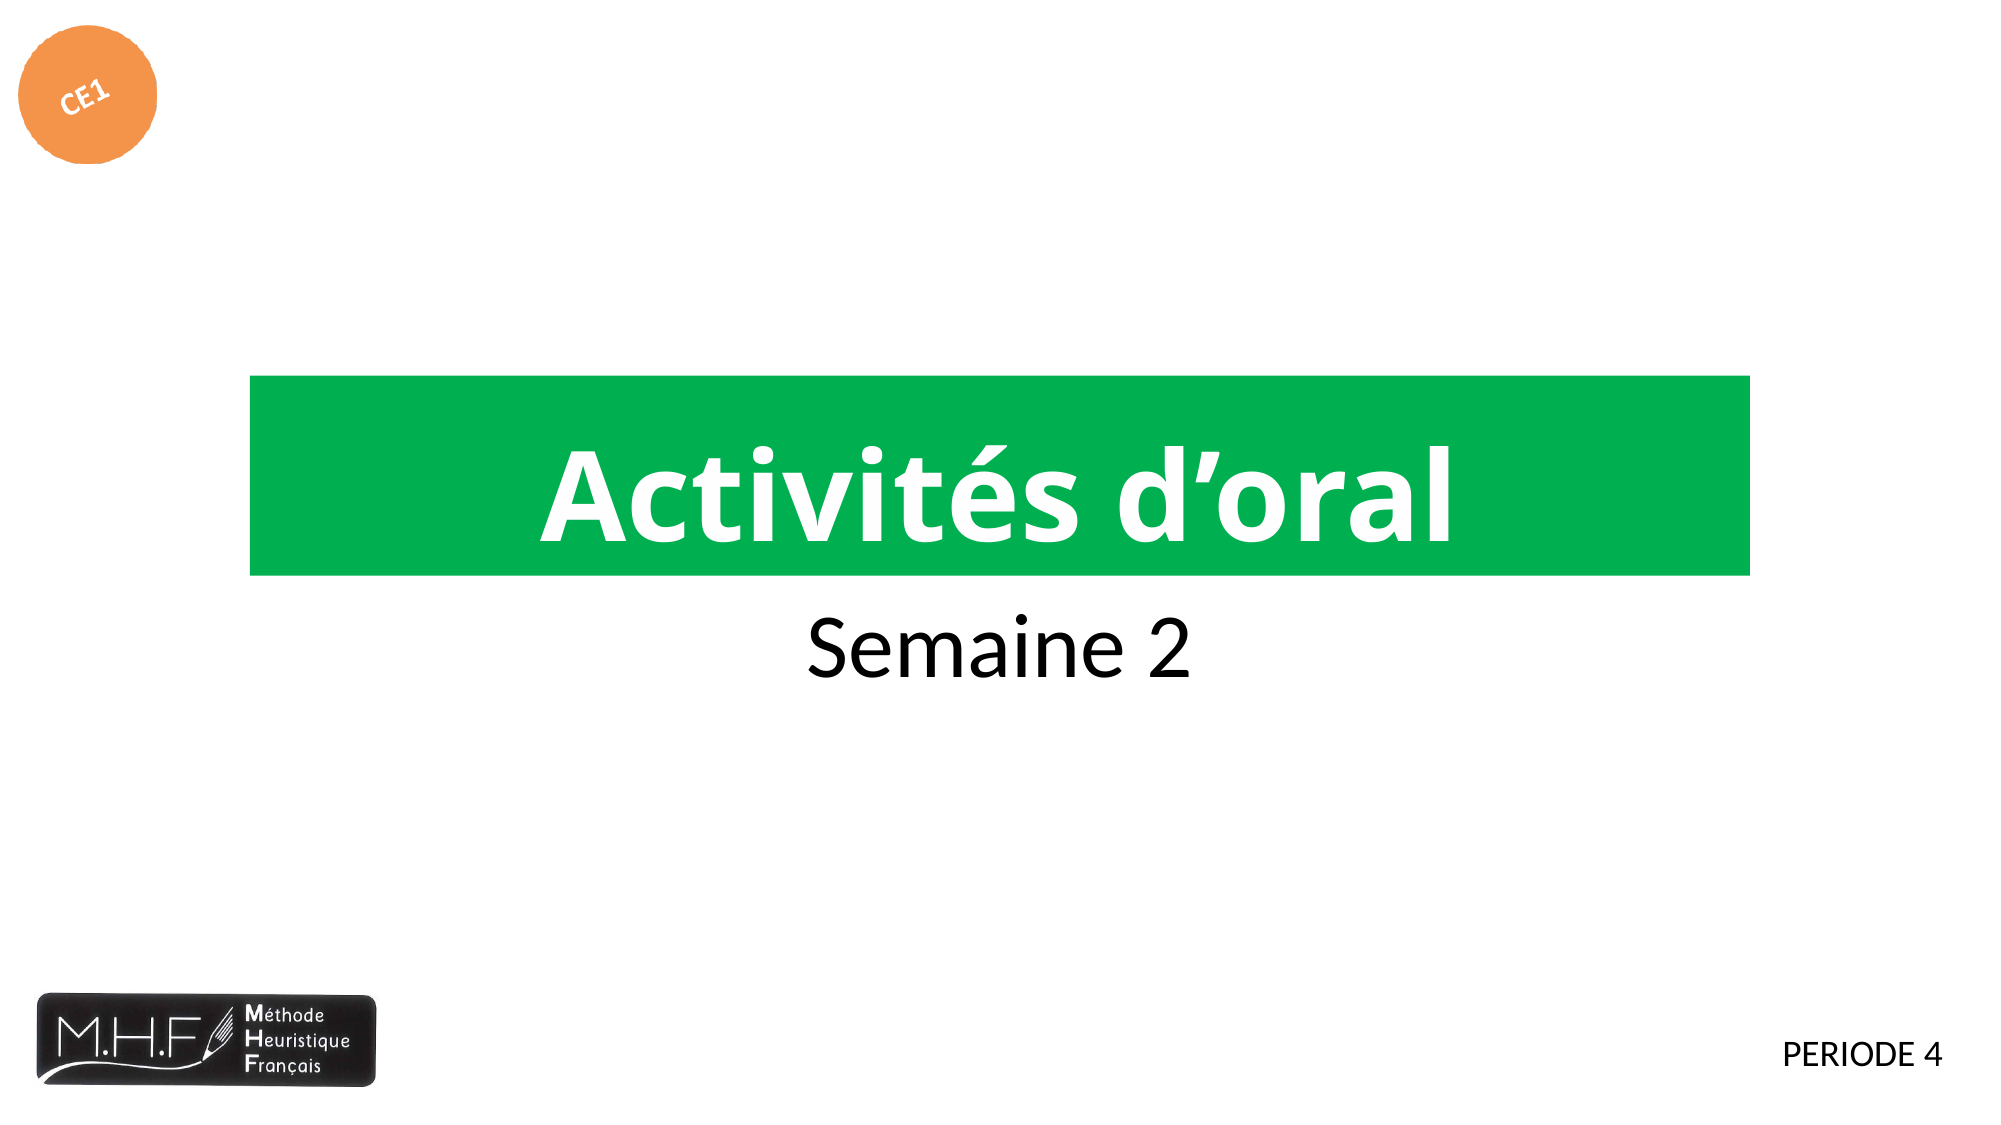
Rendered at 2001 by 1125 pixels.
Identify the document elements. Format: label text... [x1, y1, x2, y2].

subtitle Semaine 2 [249, 590, 1750, 863]
title Activités d’oral [249, 375, 1750, 576]
picture [18, 25, 157, 165]
picture [33, 990, 379, 1089]
text_box PERIODE 4 [1362, 1021, 1967, 1082]
